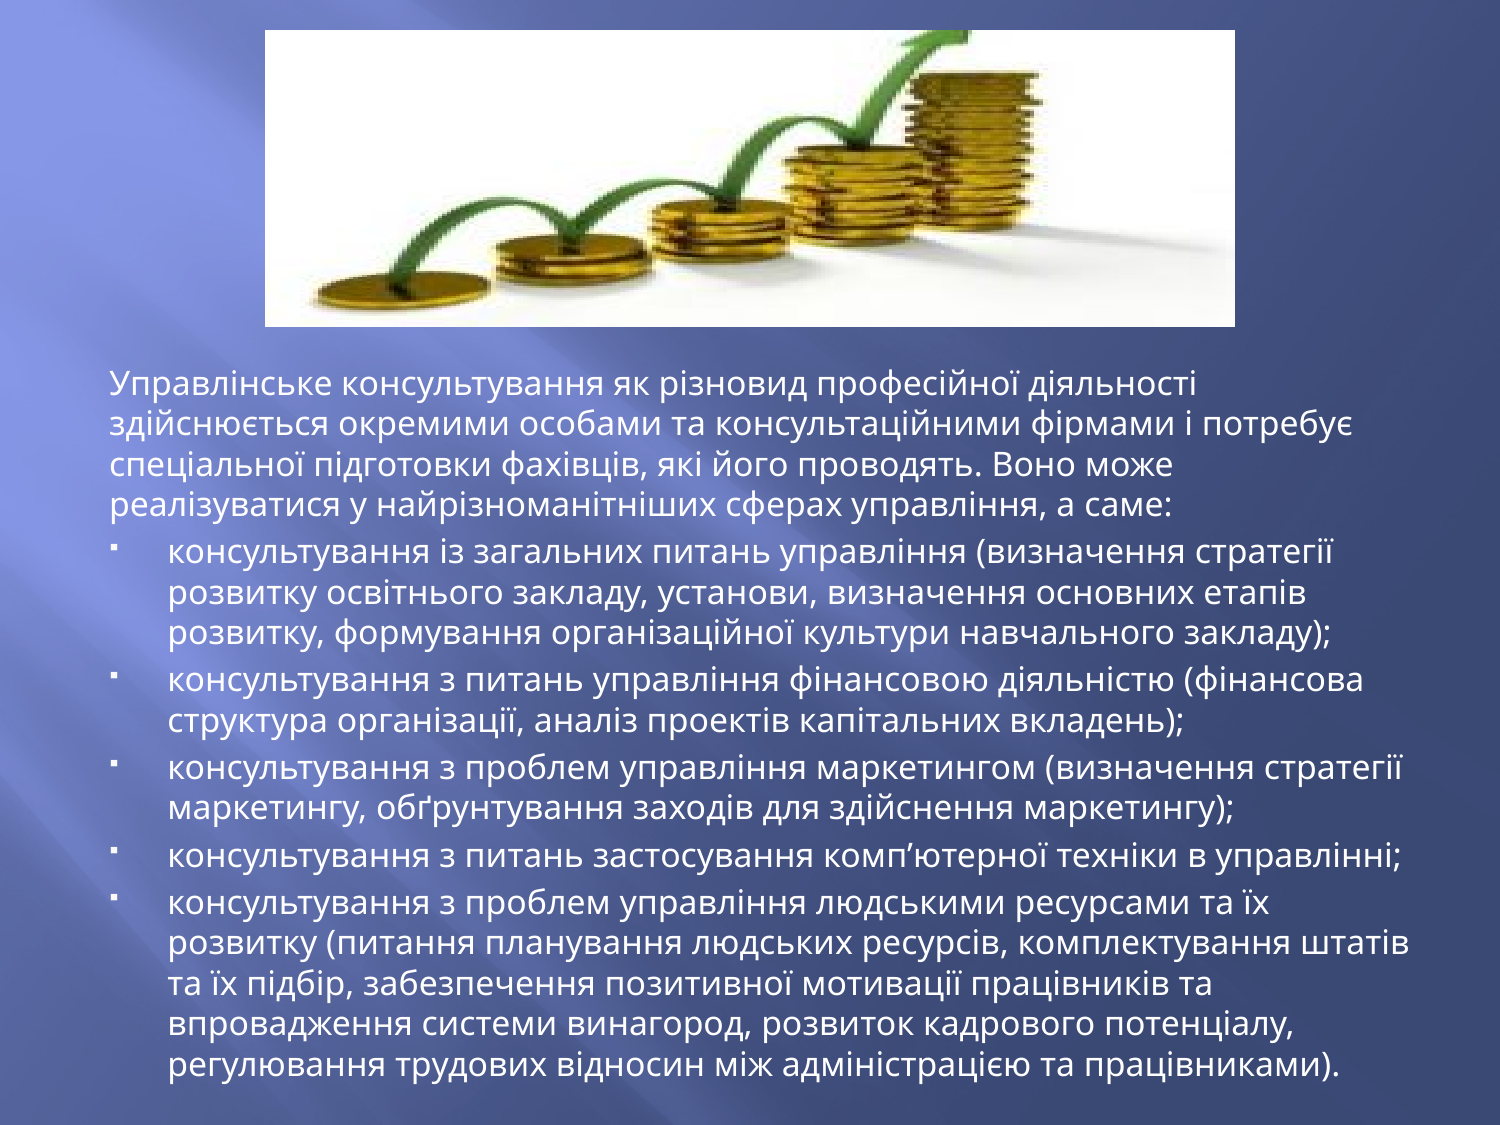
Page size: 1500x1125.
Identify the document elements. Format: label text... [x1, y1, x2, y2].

list Управлінське консультування як різновид професійної діяльності здійснюється окремими особами та консультаційними фірмами і потребує спеціальної підготовки фахівців, які його проводять. Воно може реалізуватися у найрізноманітніших сферах управління, а саме: консультування із загальних питань управління (визначення стратегії розвитку освітнього закладу, установи, визначення основних етапів розвитку, формування організаційної культури навчального закладу); консультування з питань управління фінансовою діяльністю (фінансова структура організації, аналіз проектів капітальних вкладень); консультування з проблем управління маркетингом (визначення стратегії маркетингу, обґрунтування заходів для здійснення маркетингу); консультування з питань застосування комп’ютерної техніки в управлінні; консультування з проблем управління людськими ресурсами та їх розвитку (питання планування людських ресурсів, комплектування штатів та їх підбір, забезпечення позитивної мотивації працівників та впровадження системи винагород, розвиток кадрового потенціалу, регулювання трудових відносин між адміністрацією та працівниками). [75, 262, 1425, 1106]
picture [265, 30, 1235, 327]
